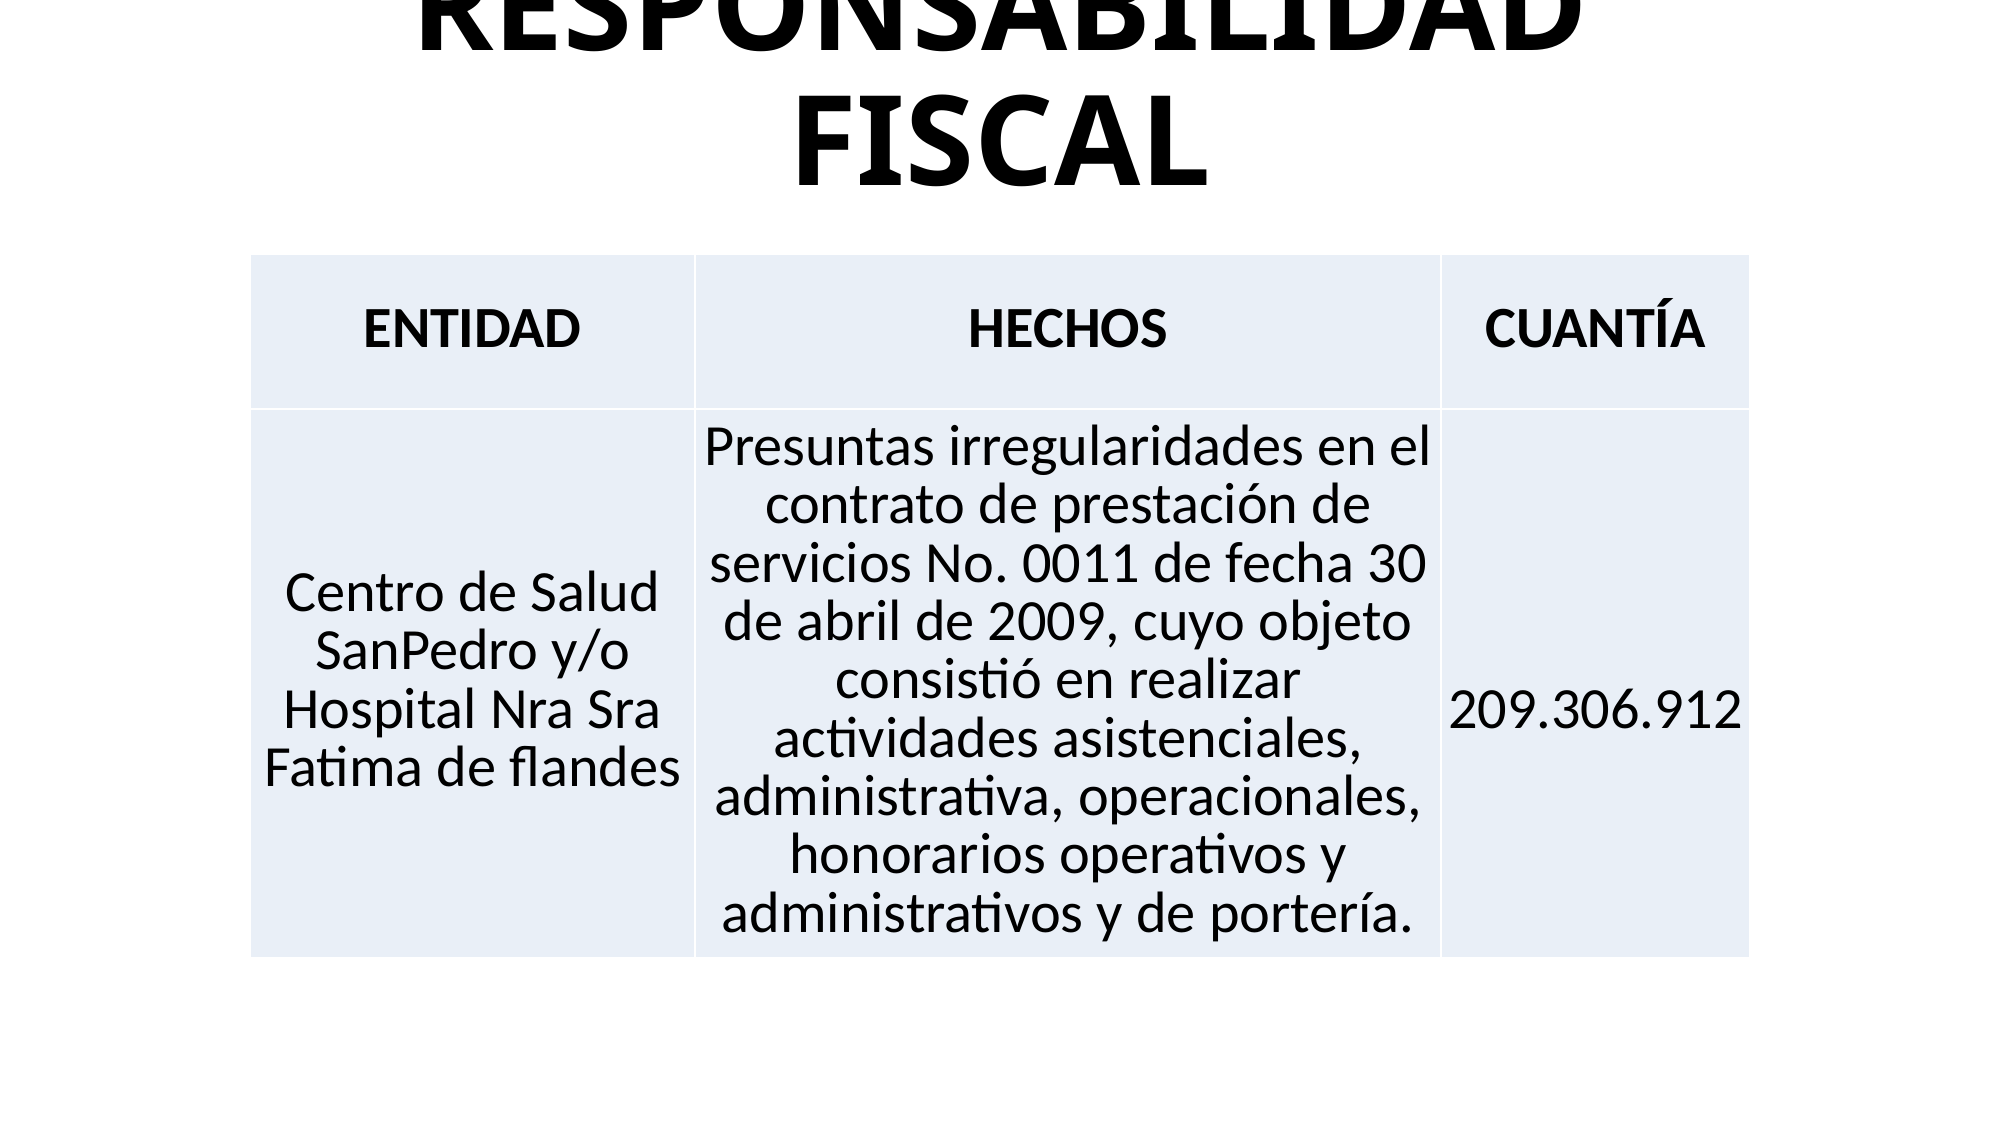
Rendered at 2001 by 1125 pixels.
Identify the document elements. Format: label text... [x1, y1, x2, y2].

table_cell 209.306.912 [1442, 410, 1749, 957]
title RESPONSABILIDAD FISCAL [249, 46, 1750, 220]
table_header ENTIDAD [251, 255, 694, 408]
table_cell Presuntas irregularidades en el contrato de prestación de servicios No. 0011 de fecha 30 de abril de 2009, cuyo objeto consistió en realizar actividades asistenciales, administrativa, operacionales, honorarios operativos y administrativos y de portería. [696, 410, 1440, 957]
table_header CUANTÍA [1442, 255, 1749, 408]
table_header HECHOS [696, 255, 1440, 408]
table_cell Centro de Salud SanPedro y/o Hospital Nra Sra Fatima de flandes [251, 410, 694, 957]
